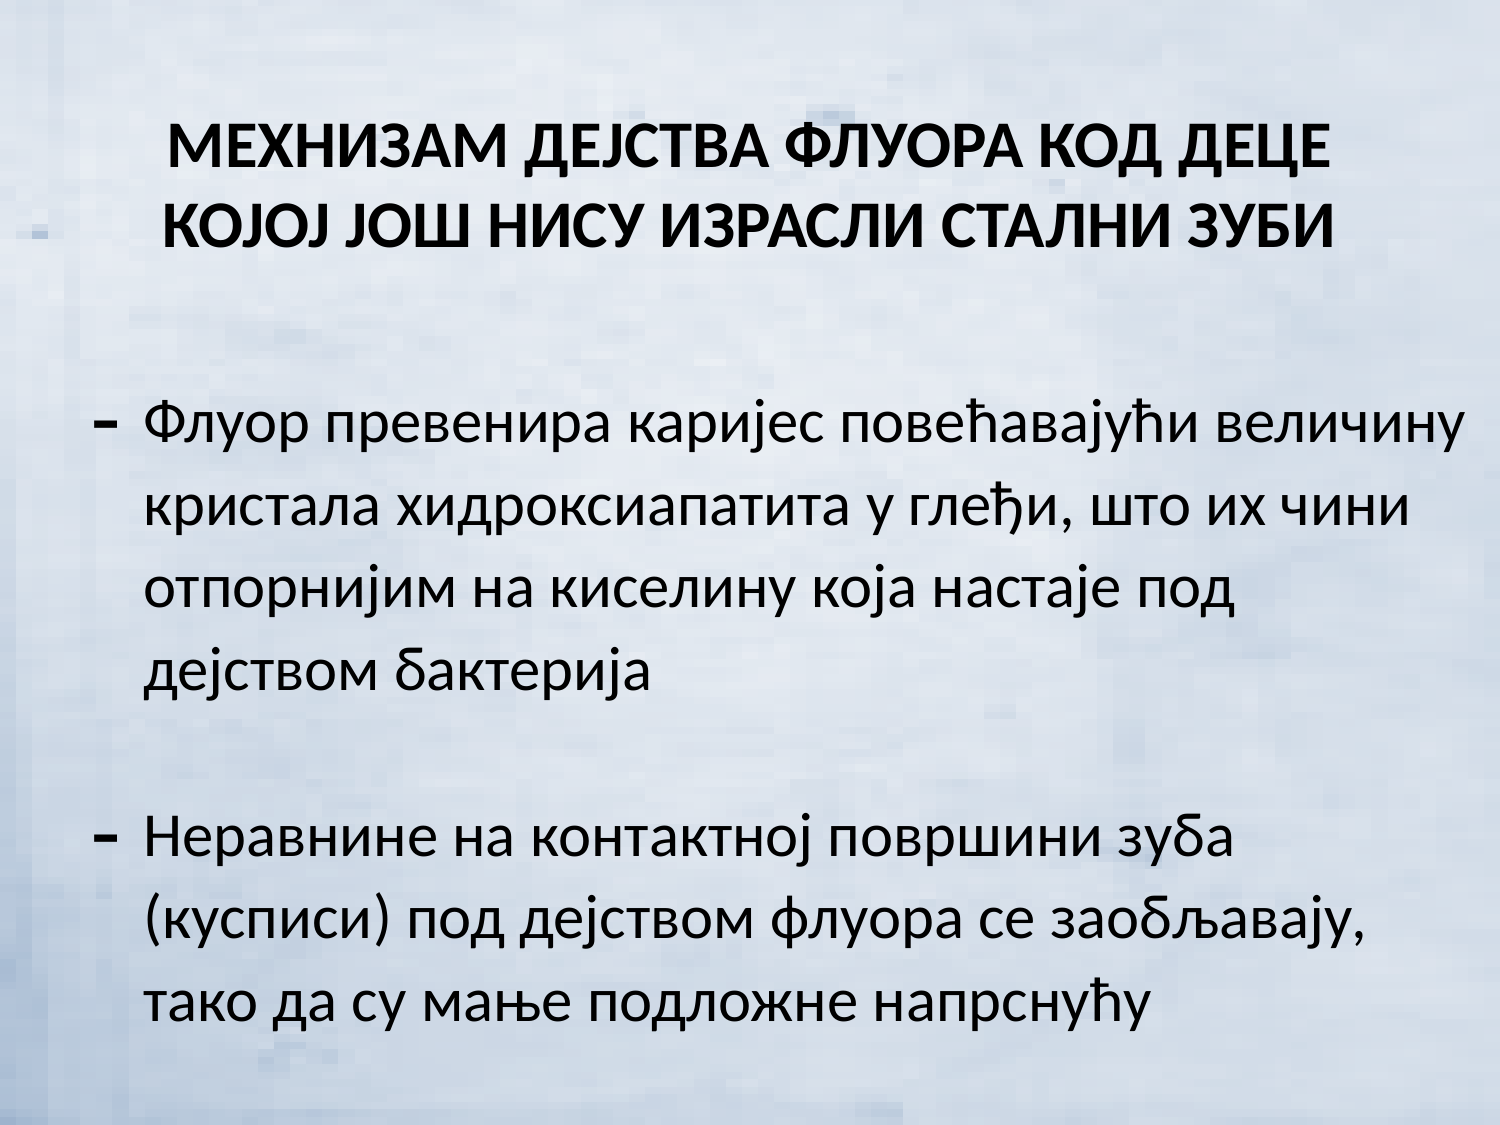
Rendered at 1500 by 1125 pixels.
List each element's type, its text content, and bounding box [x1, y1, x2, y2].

list Флуор превенира каријес повећавајући величину кристала хидроксиапатита у глеђи, што их чини отпорнијим на киселину која настаје под дејством бактерија Неравнине на контактној површини зуба (кусписи) под дејством флуора се заобљавају, тако да су мање подложне напрснућу [75, 299, 1500, 1043]
title МЕХНИЗАМ ДЕЈСТВА ФЛУОРА КОД ДЕЦЕ КОЈОЈ ЈОШ НИСУ ИЗРАСЛИ СТАЛНИ ЗУБИ [75, 87, 1425, 275]
